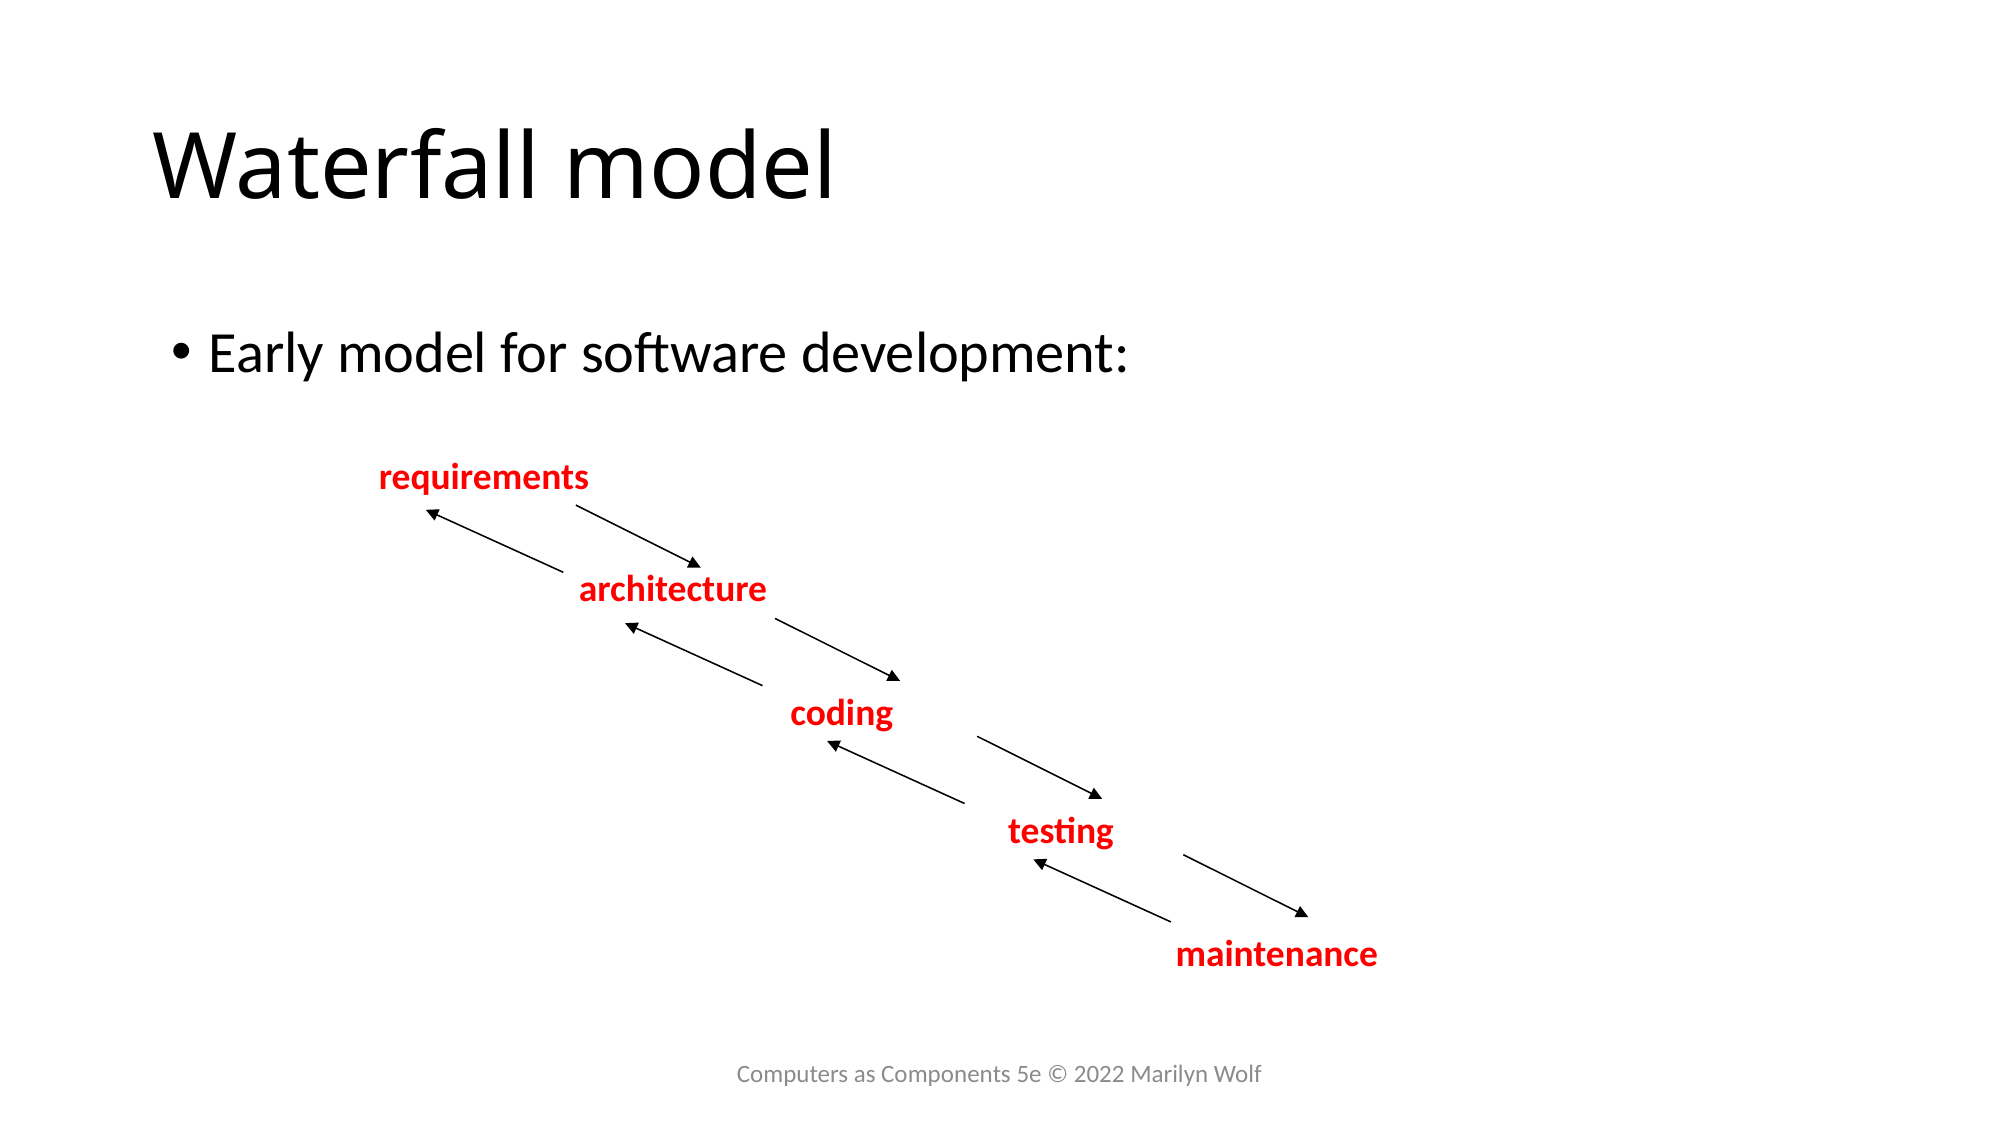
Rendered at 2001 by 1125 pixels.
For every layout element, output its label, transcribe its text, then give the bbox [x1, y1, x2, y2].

text_box [1033, 858, 1171, 923]
text_box requirements [363, 444, 605, 505]
text_box coding [775, 680, 909, 741]
footer Computers as Components 5e © 2022 Marilyn Wolf [662, 1042, 1338, 1103]
text_box [827, 740, 965, 804]
list Early model for software development: [156, 315, 1498, 419]
text_box [1183, 854, 1309, 918]
text_box [977, 736, 1103, 799]
text_box [625, 622, 763, 686]
text_box testing [993, 798, 1129, 859]
text_box [774, 618, 901, 681]
text_box maintenance [1160, 921, 1394, 982]
title Waterfall model [137, 59, 1863, 278]
text_box architecture [564, 556, 783, 617]
text_box [425, 509, 564, 573]
text_box [575, 505, 701, 568]
